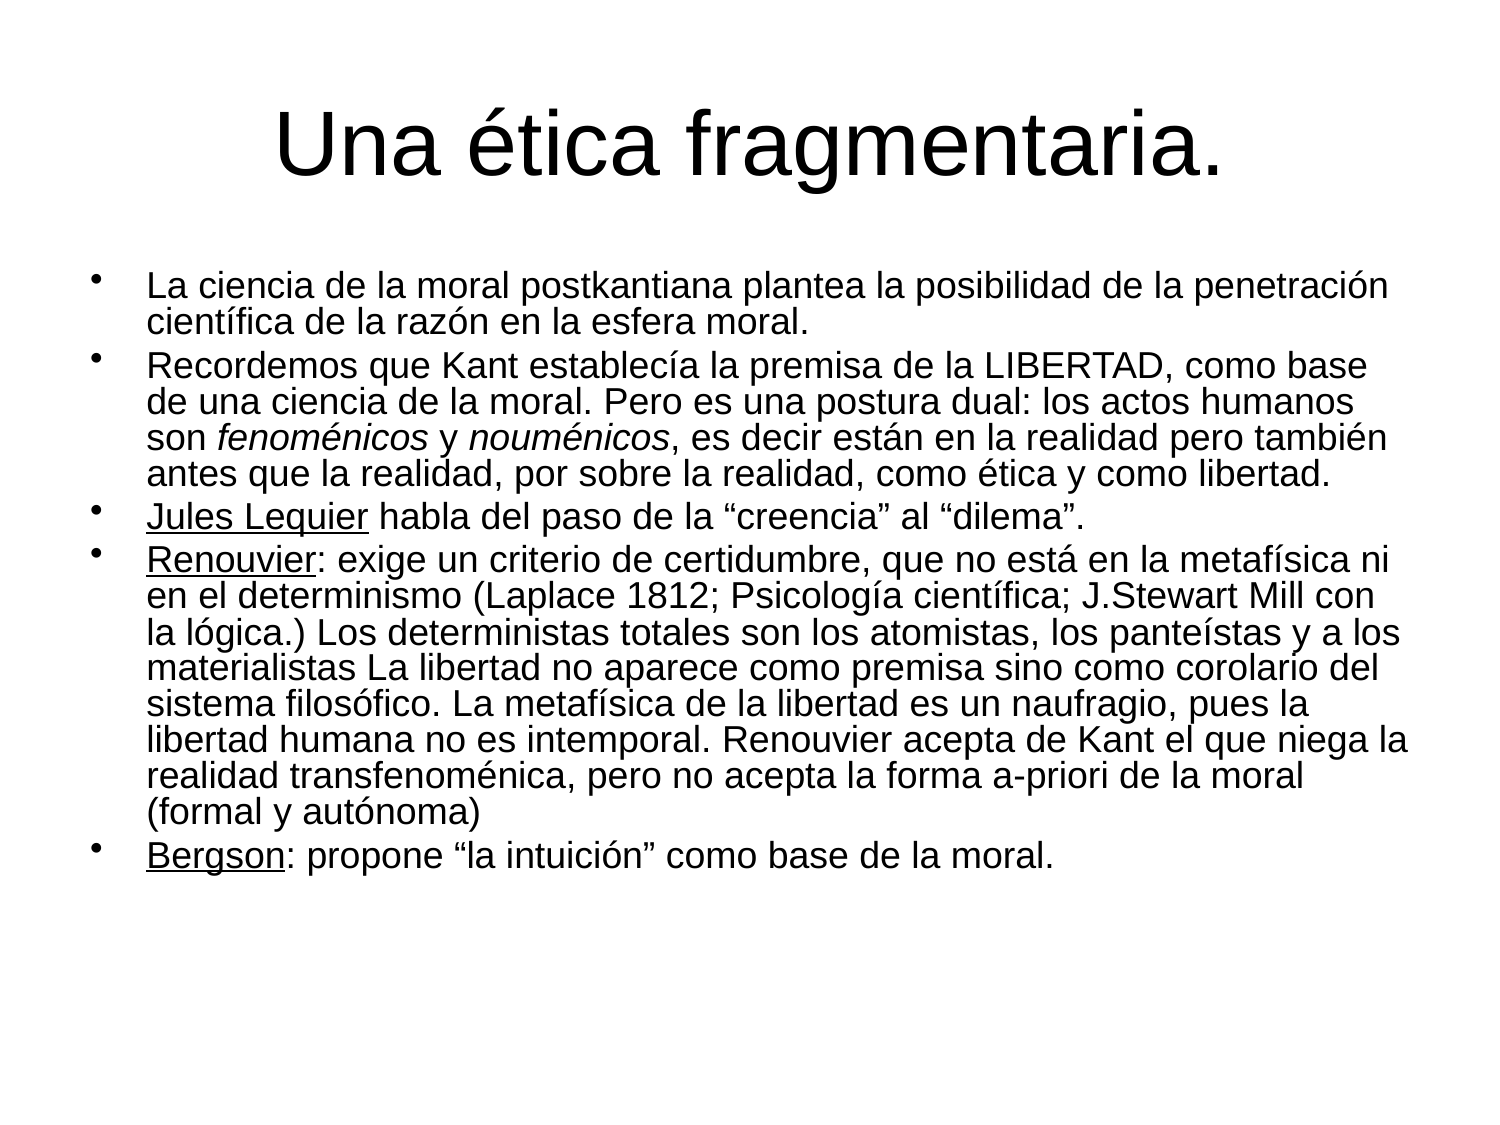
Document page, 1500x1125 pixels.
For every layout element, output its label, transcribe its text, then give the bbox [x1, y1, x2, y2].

title Una ética fragmentaria. [74, 44, 1426, 233]
list La ciencia de la moral postkantiana plantea la posibilidad de la penetración científica de la razón en la esfera moral. Recordemos que Kant establecía la premisa de la LIBERTAD, como base de una ciencia de la moral. Pero es una postura dual: los actos humanos son fenoménicos y nouménicos, es decir están en la realidad pero también antes que la realidad, por sobre la realidad, como ética y como libertad. Jules Lequier habla del paso de la “creencia” al “dilema”. Renouvier: exige un criterio de certidumbre, que no está en la metafísica ni en el determinismo (Laplace 1812; Psicología científica; J.Stewart Mill con la lógica.) Los deterministas totales son los atomistas, los panteístas y a los materialistas La libertad no aparece como premisa sino como corolario del sistema filosófico. La metafísica de la libertad es un naufragio, pues la libertad humana no es intemporal. Renouvier acepta de Kant el que niega la realidad transfenoménica, pero no acepta la forma a-priori de la moral (formal y autónoma) Bergson: propone “la intuición” como base de la moral. [74, 262, 1426, 1006]
